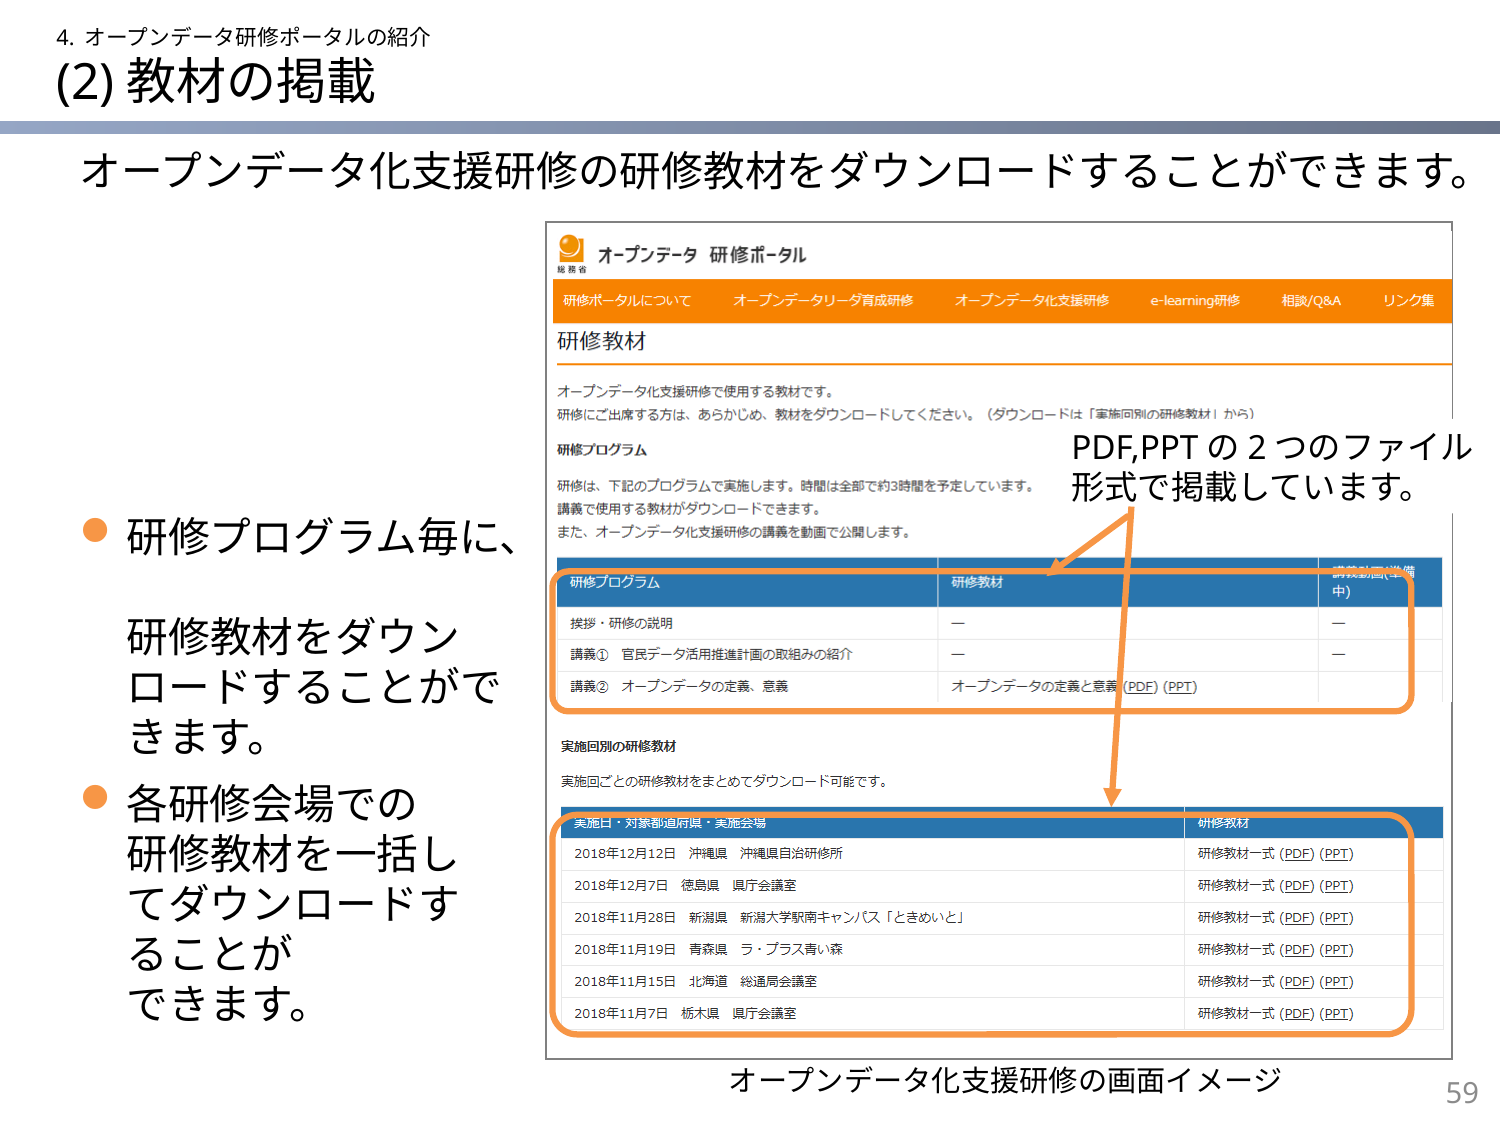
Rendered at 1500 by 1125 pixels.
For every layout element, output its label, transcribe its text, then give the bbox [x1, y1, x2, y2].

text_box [1046, 513, 1111, 577]
text_box [1132, 702, 1411, 713]
slide_number 58 [1411, 1070, 1495, 1118]
picture [553, 231, 1452, 702]
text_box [1111, 506, 1132, 808]
title (2)教材の掲載 [41, 58, 1459, 119]
picture [552, 735, 1447, 1035]
text_box 研修プログラム毎に、 研修教材をダウンロードすることができます。 [64, 503, 541, 769]
text_box 4. オープンデータ研修ポータルの紹介 [41, 19, 1471, 58]
text_box PDF,PPTの2つのファイル 形式で掲載しています。 [1452, 418, 1489, 514]
text_box [545, 221, 1453, 1060]
text_box [551, 580, 1111, 713]
text_box 各研修会場での 研修教材を一括してダウンロードすることが できます。 [64, 770, 506, 1036]
text_box オープンデータ化支援研修の研修教材をダウンロードすることができます。 [64, 137, 1483, 202]
text_box オープンデータ化支援研修の画面イメージ [714, 1060, 1298, 1105]
